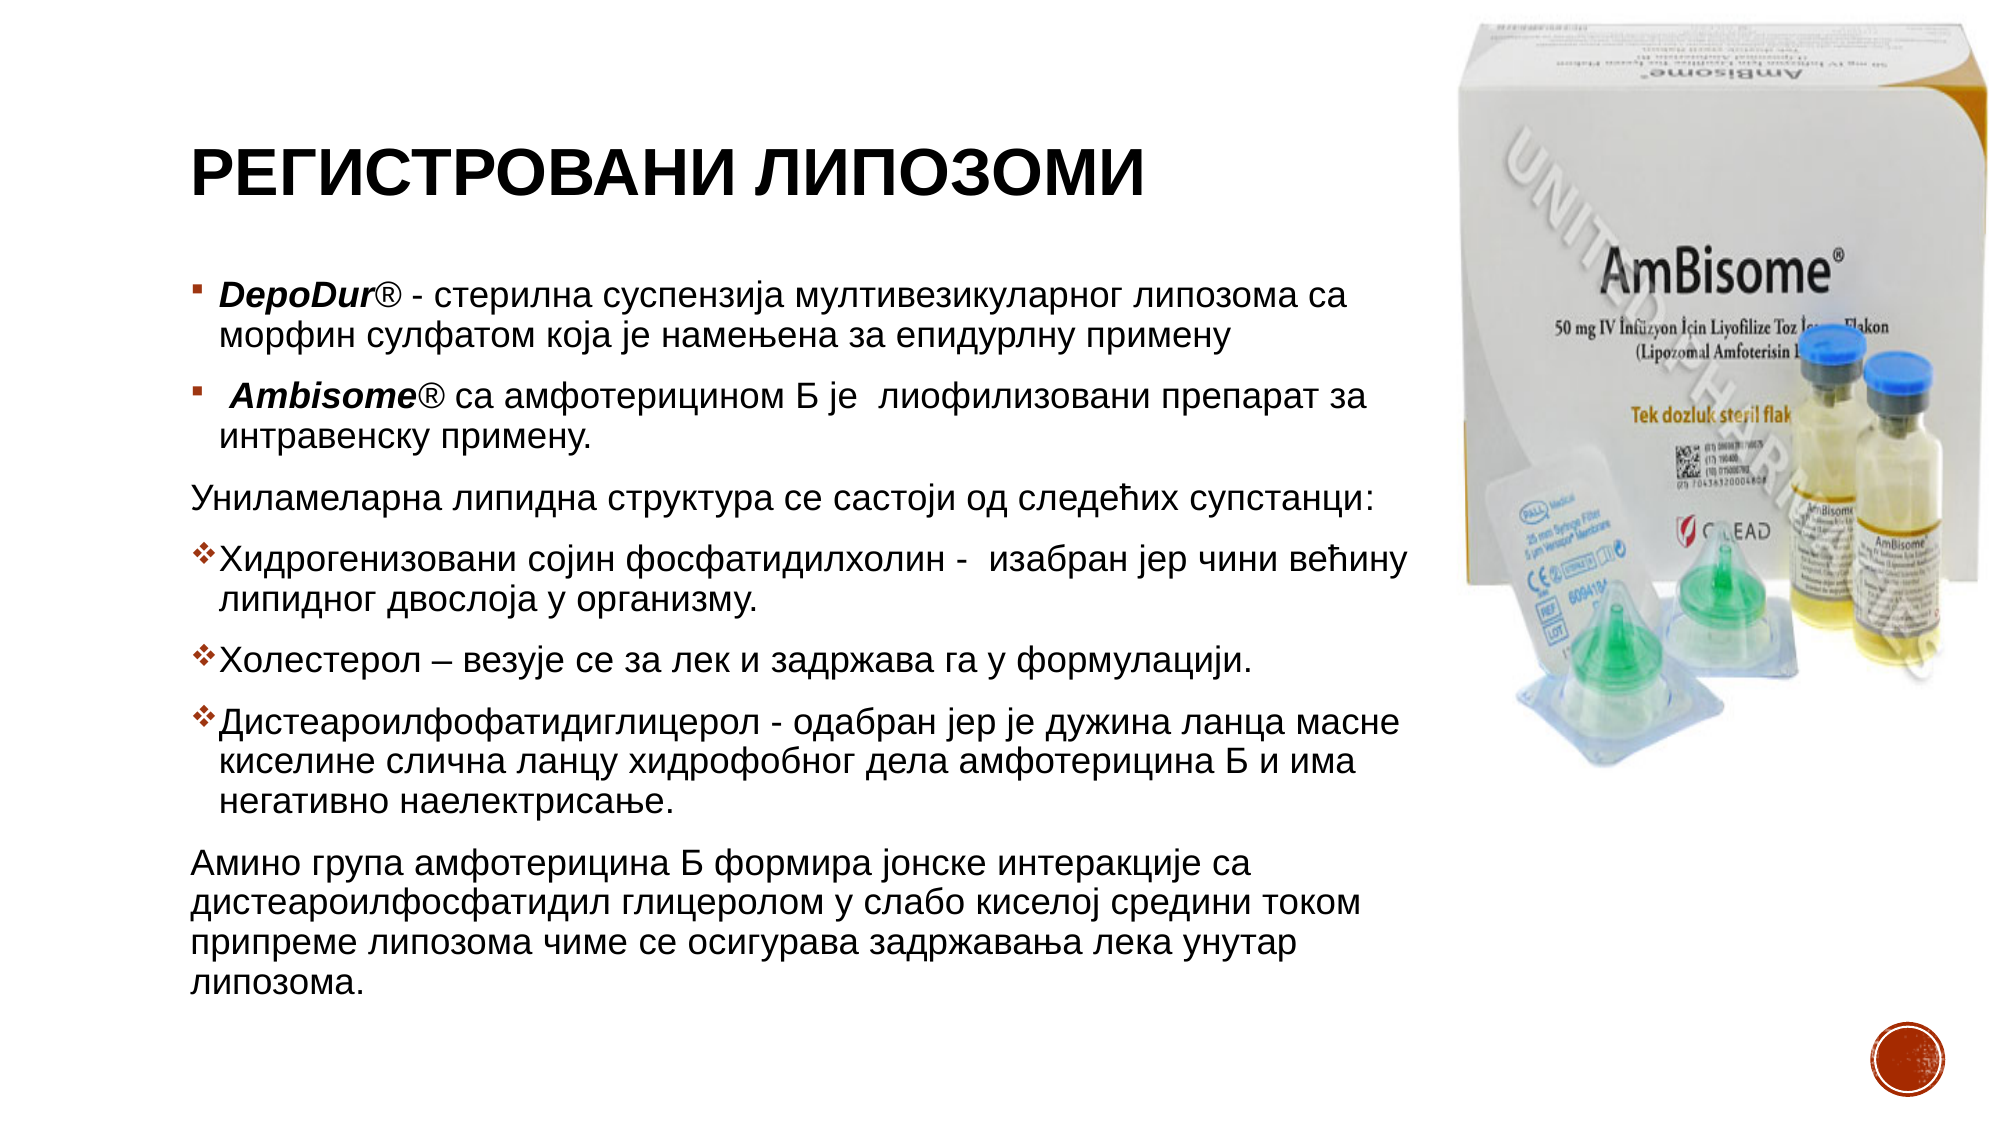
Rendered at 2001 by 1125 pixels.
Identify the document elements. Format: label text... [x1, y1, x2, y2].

title Регистровани липозоми [175, 79, 1445, 268]
list DepoDur® - стерилна суспензија мултивезикуларног липозома са морфин сулфатом која је намењена за епидурлну примену Ambisome® са амфотерицином Б је лиофилизовани препарат за интравенску примену. Униламеларна липидна структура се састоји од следећих супстанци: Хидрогенизовани сојин фосфатидилхолин - изабран јер чини већину липидног двослоја у организму. Холестерол – везује се за лек и задржава га у формулацији. Дистеароилфофатидиглицерол - одабран јер је дужина ланца масне киселине слична ланцу хидрофобног дела амфотерицина Б и има негативно наелектрисање. Амино група амфотерицина Б формира јонске интеракције са дистеароилфосфатидил глицеролом у слабо киселој средини током припреме липозома чиме се осигурава задржавања лека унутар липозома. [175, 268, 1447, 1013]
picture [1446, 0, 2000, 784]
